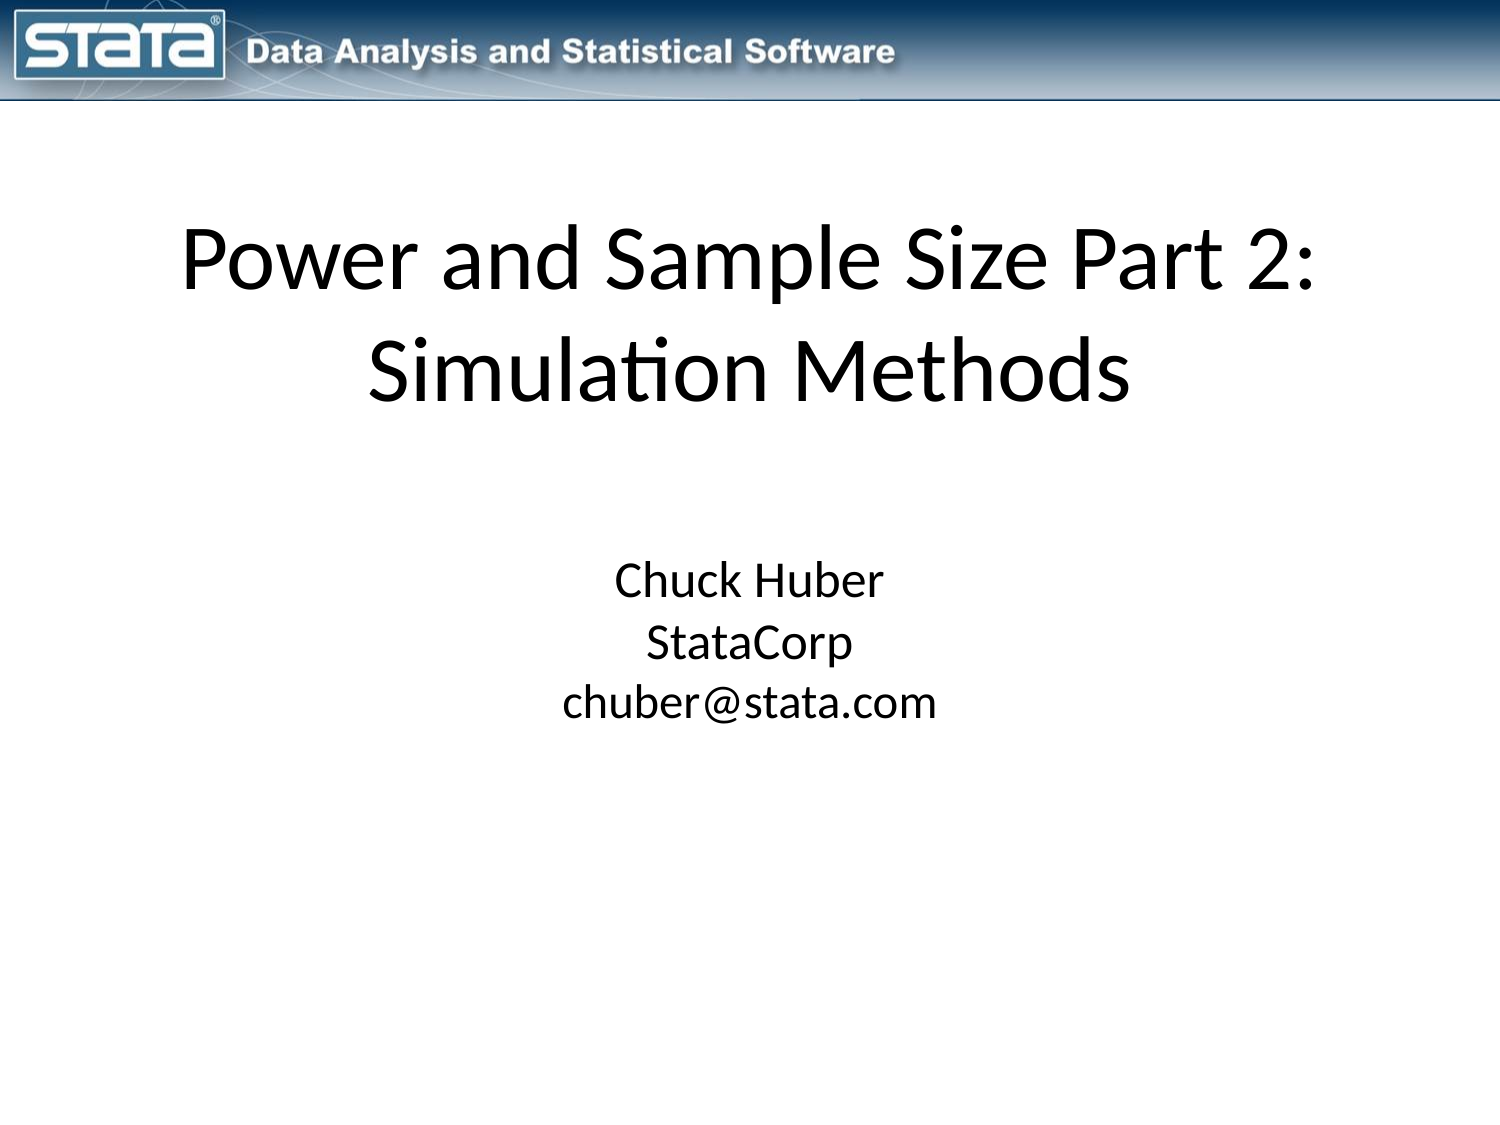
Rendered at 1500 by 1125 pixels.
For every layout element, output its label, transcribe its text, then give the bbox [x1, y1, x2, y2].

subtitle Chuck Huber StataCorp chuber@stata.com [225, 537, 1275, 738]
text_box Power and Sample Size Part 2: Simulation Methods [0, 187, 1500, 429]
picture [0, 0, 1500, 102]
